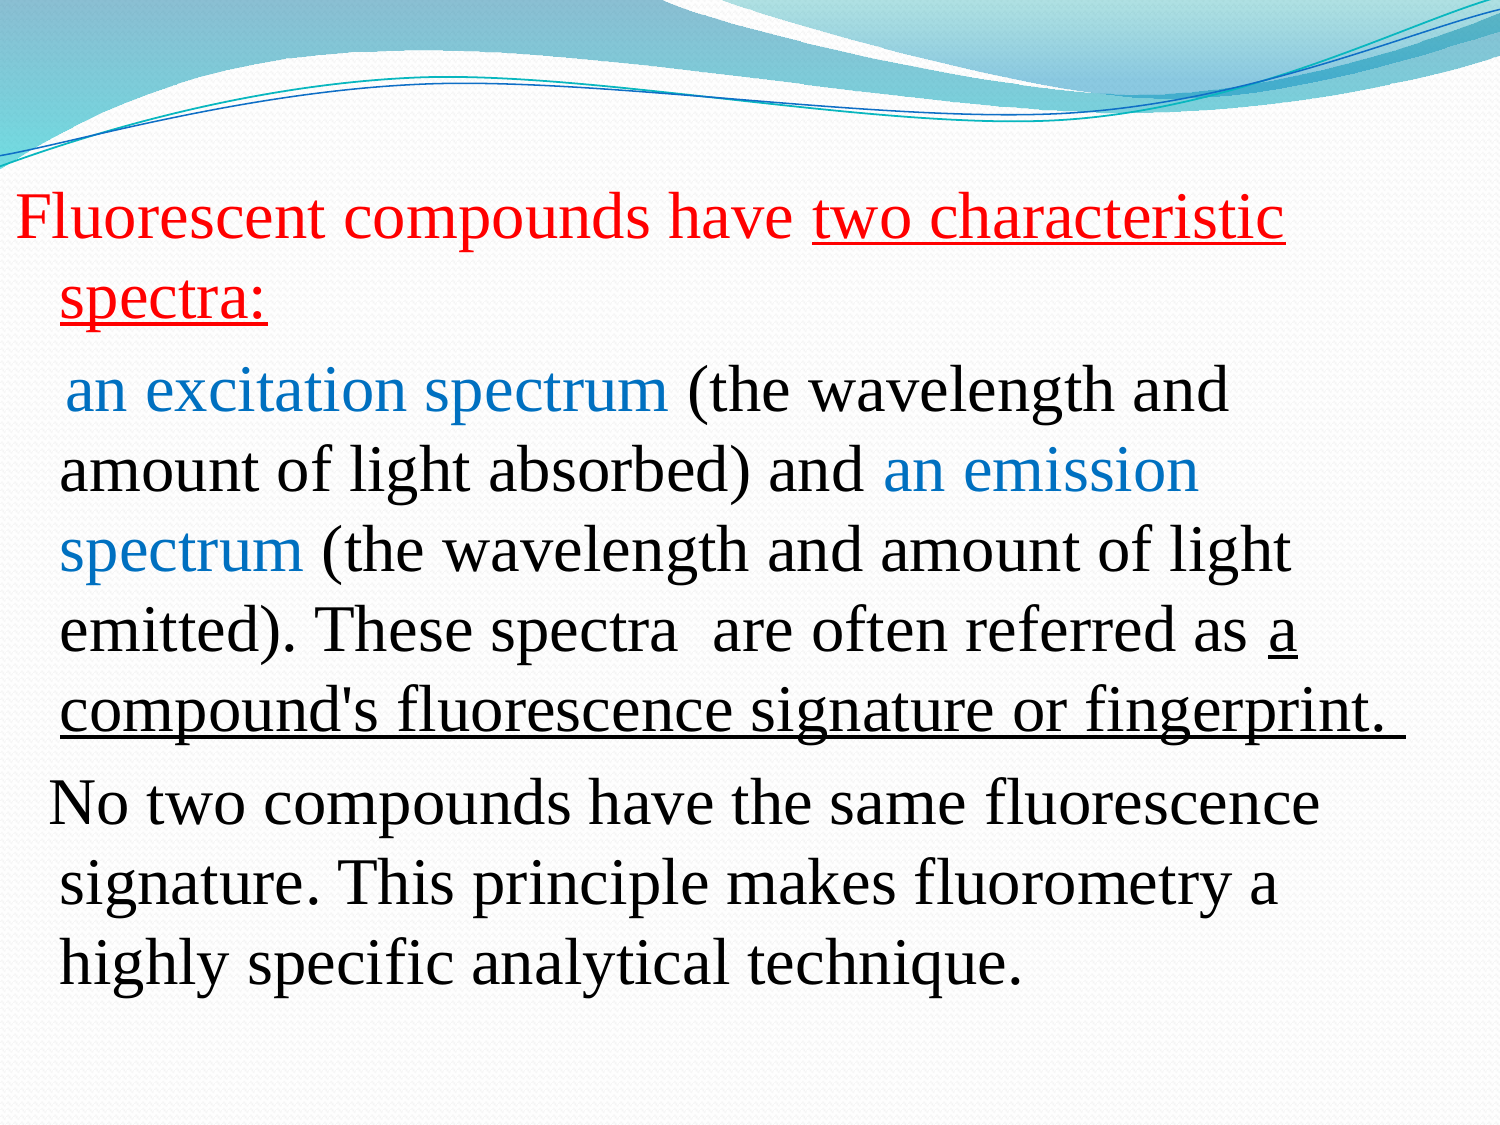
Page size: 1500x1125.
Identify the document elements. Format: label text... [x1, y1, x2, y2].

list Fluorescent compounds have two characteristic spectra: an excitation spectrum (the wavelength and amount of light absorbed) and an emission spectrum (the wavelength and amount of light emitted). These spectra are often referred as a compound's fluorescence signature or fingerprint. No two compounds have the same fluorescence signature. This principle makes fluorometry a highly specific analytical technique. [0, 163, 1459, 1032]
